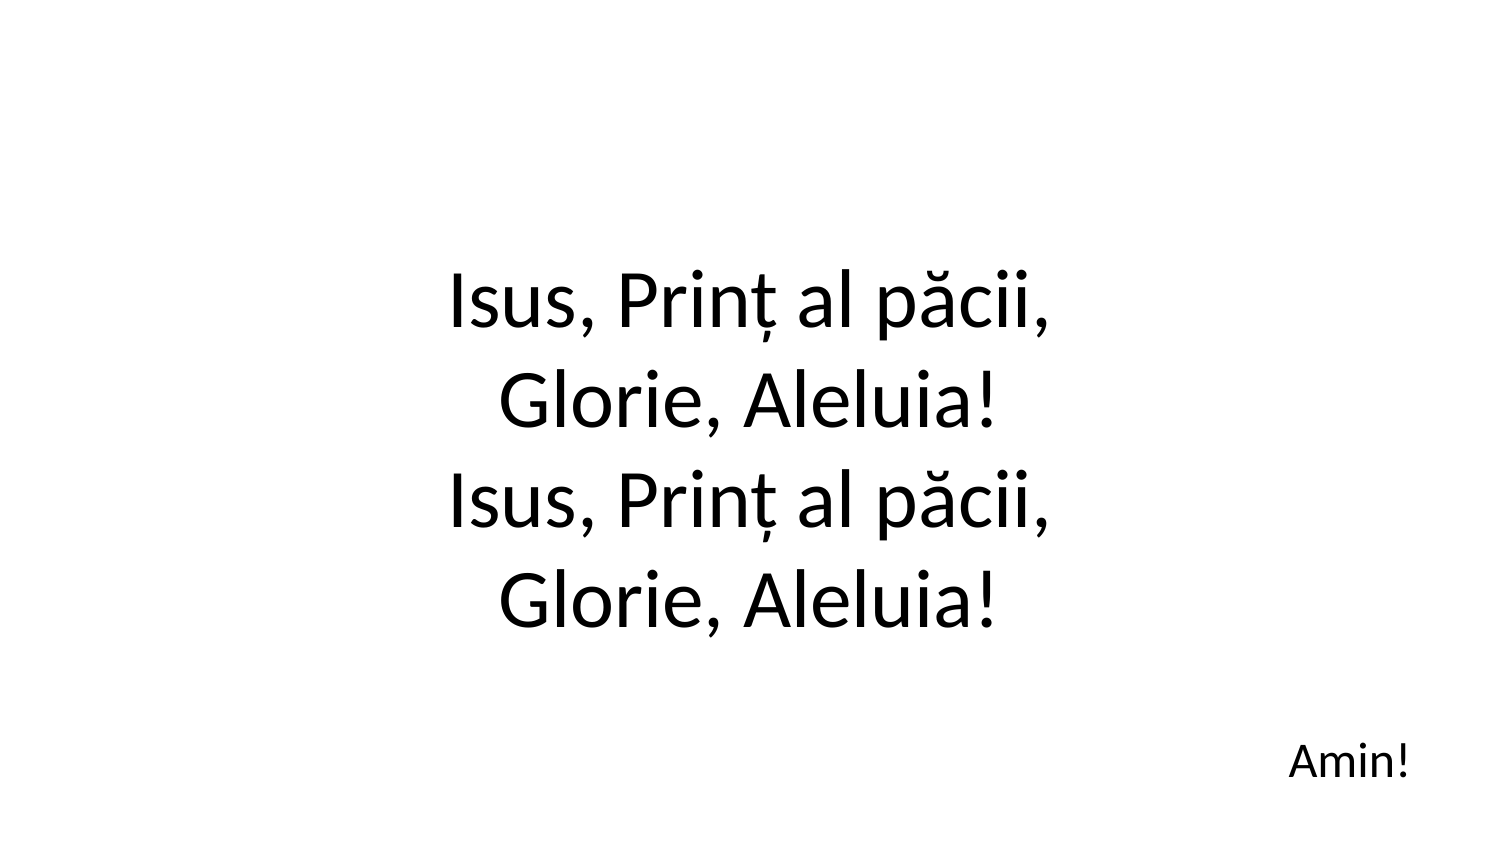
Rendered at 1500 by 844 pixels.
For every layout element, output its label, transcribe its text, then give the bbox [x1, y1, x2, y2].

text_box Isus, Prinț al păcii, Glorie, Aleluia! Isus, Prinț al păcii, Glorie, Aleluia! [432, 192, 1068, 652]
text_box Amin! [1273, 674, 1427, 795]
